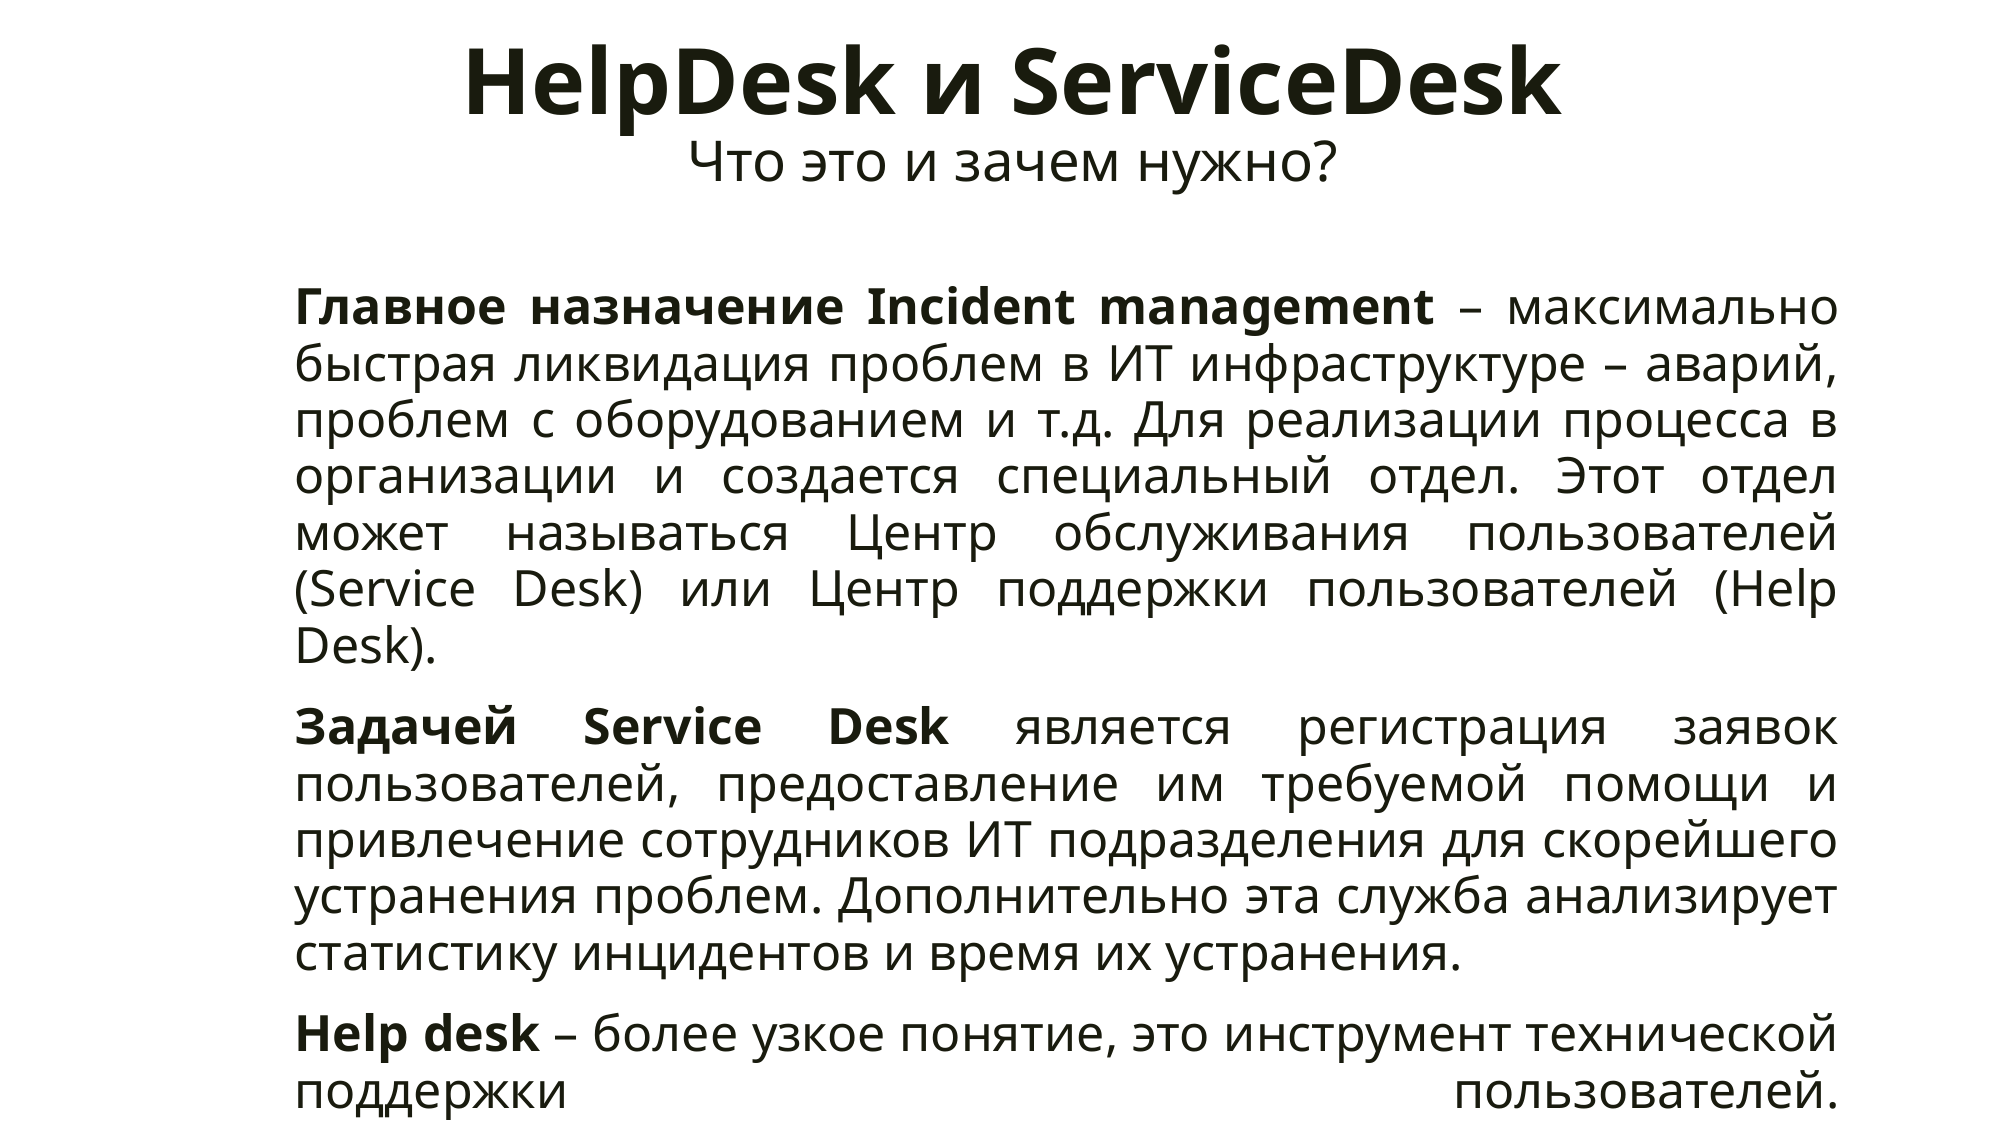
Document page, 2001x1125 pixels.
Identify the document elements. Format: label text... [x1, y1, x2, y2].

list Главное назначение Incident management – максимально быстрая ликвидация проблем в ИТ инфраструктуре – аварий, проблем с оборудованием и т.д. Для реализации процесса в организации и создается специальный отдел. Этот отдел может называться Центр обслуживания пользователей (Service Desk) или Центр поддержки пользователей (Help Desk). Задачей Service Desk является регистрация заявок пользователей, предоставление им требуемой помощи и привлечение сотрудников ИТ подразделения для скорейшего устранения проблем. Дополнительно эта служба анализирует статистику инцидентов и время их устранения. Help desk – более узкое понятие, это инструмент технической поддержки пользователей. [279, 272, 1855, 1110]
title HelpDesk и ServiceDesk Что это и зачем нужно? [225, 28, 1800, 273]
